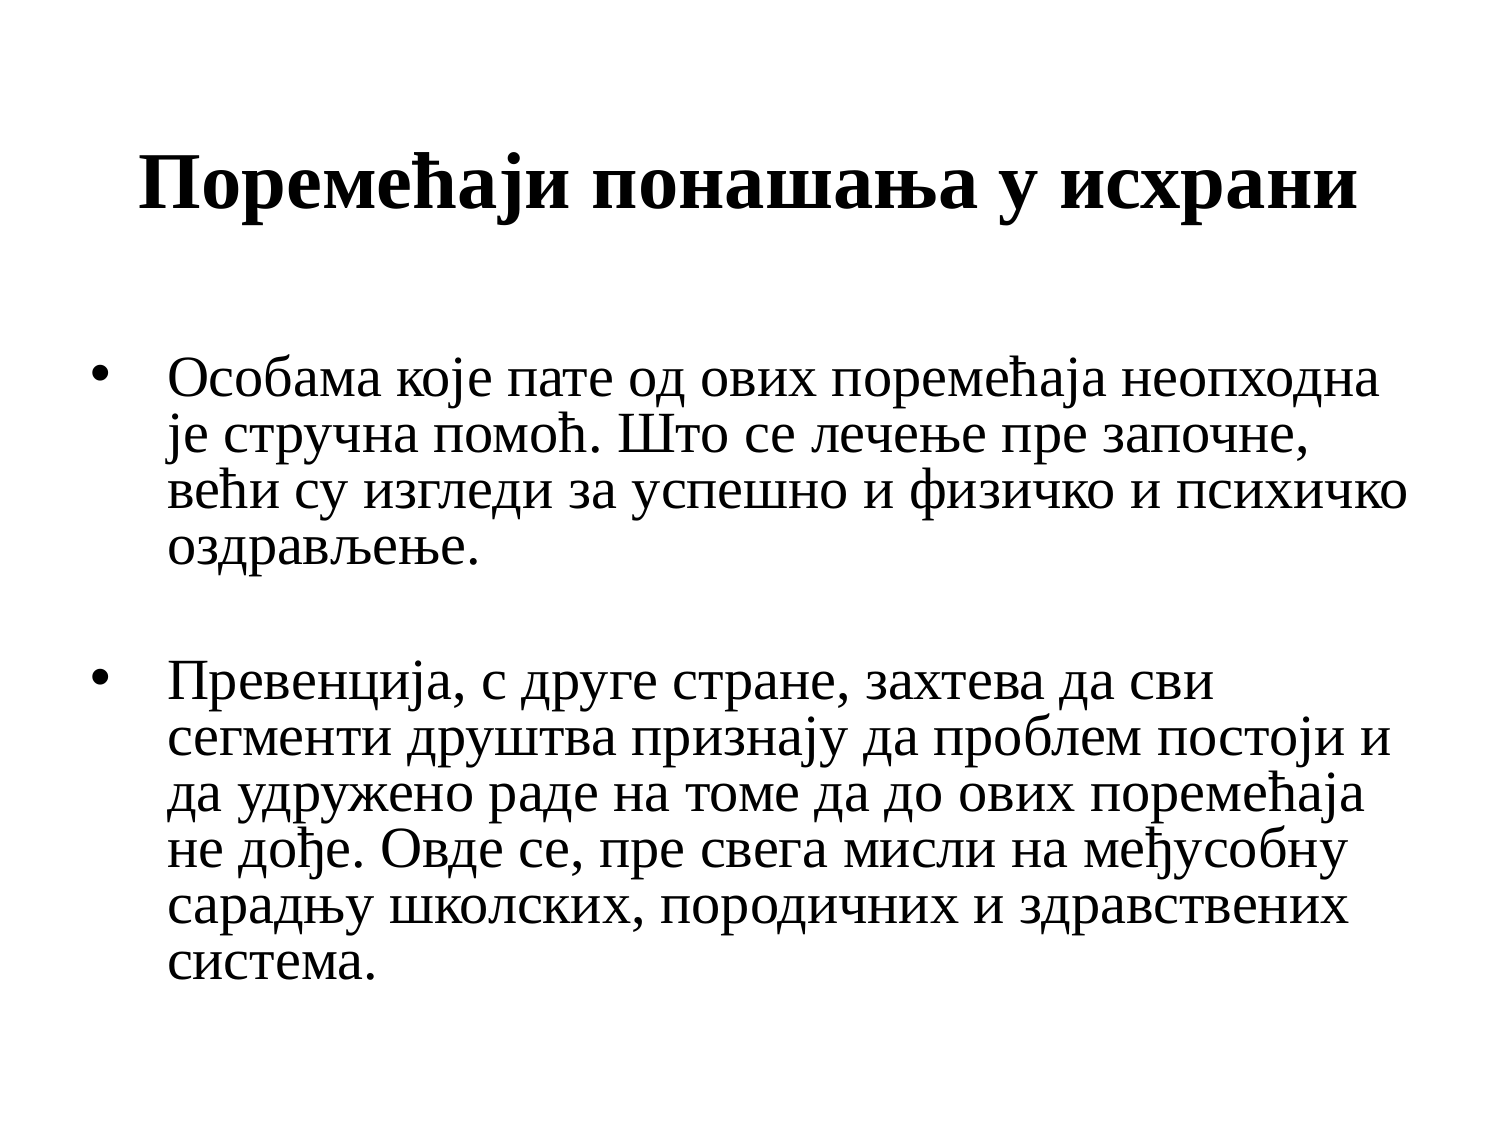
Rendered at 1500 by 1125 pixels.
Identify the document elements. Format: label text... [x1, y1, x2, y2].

list Особама које пате од ових поремећаја неопходна је стручна помоћ. Што се лечење пре започне, већи су изгледи за успешно и физичко и психичко оздрављење. Превенција, с друге стране, захтева да сви сегменти друштва признају да проблем постоји и да удружено раде на томе да до ових поремећаја не дође. Овде се, пре свега мисли на међусобну сарадњу школских, породичних и здравствених система. [75, 262, 1425, 1005]
title Поремећаји понашања у исхрани [75, 45, 1425, 233]
